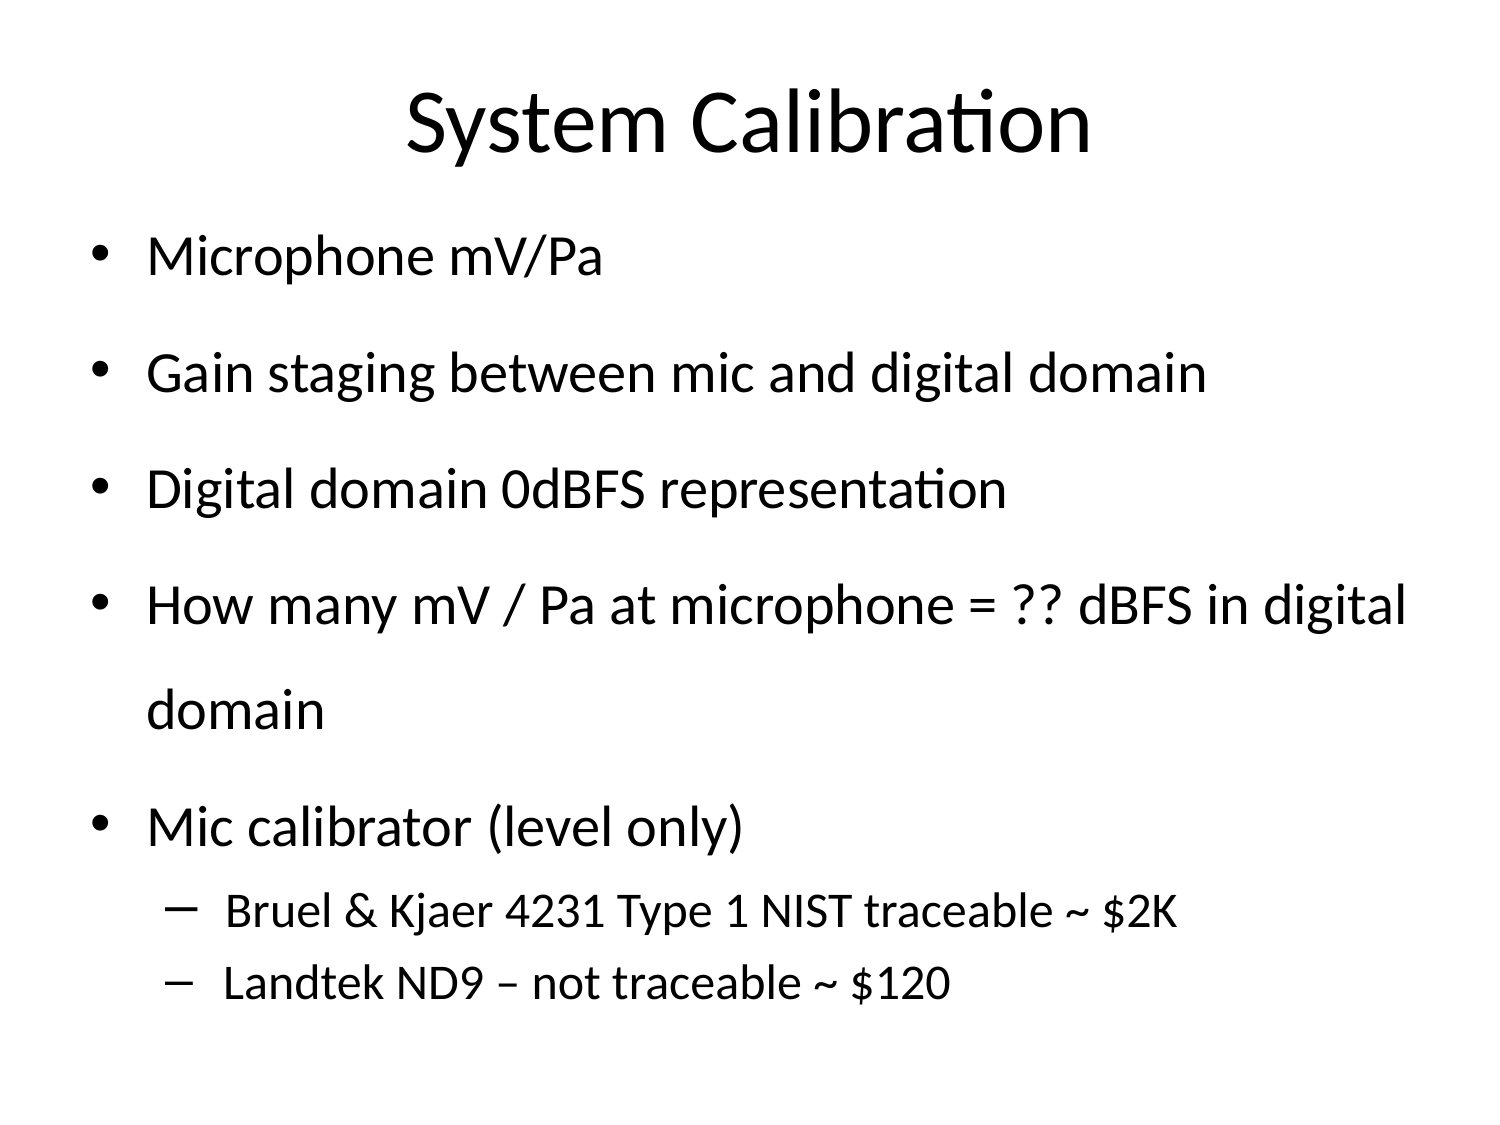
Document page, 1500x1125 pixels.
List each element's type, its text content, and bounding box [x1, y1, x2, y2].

title System Calibration [75, 45, 1425, 174]
list Microphone mV/Pa Gain staging between mic and digital domain Digital domain 0dBFS representation How many mV / Pa at microphone = ?? dBFS in digital domain Mic calibrator (level only) Bruel & Kjaer 4231 Type 1 NIST traceable ~ $2K Landtek ND9 – not traceable ~ $120 [75, 174, 1425, 1100]
